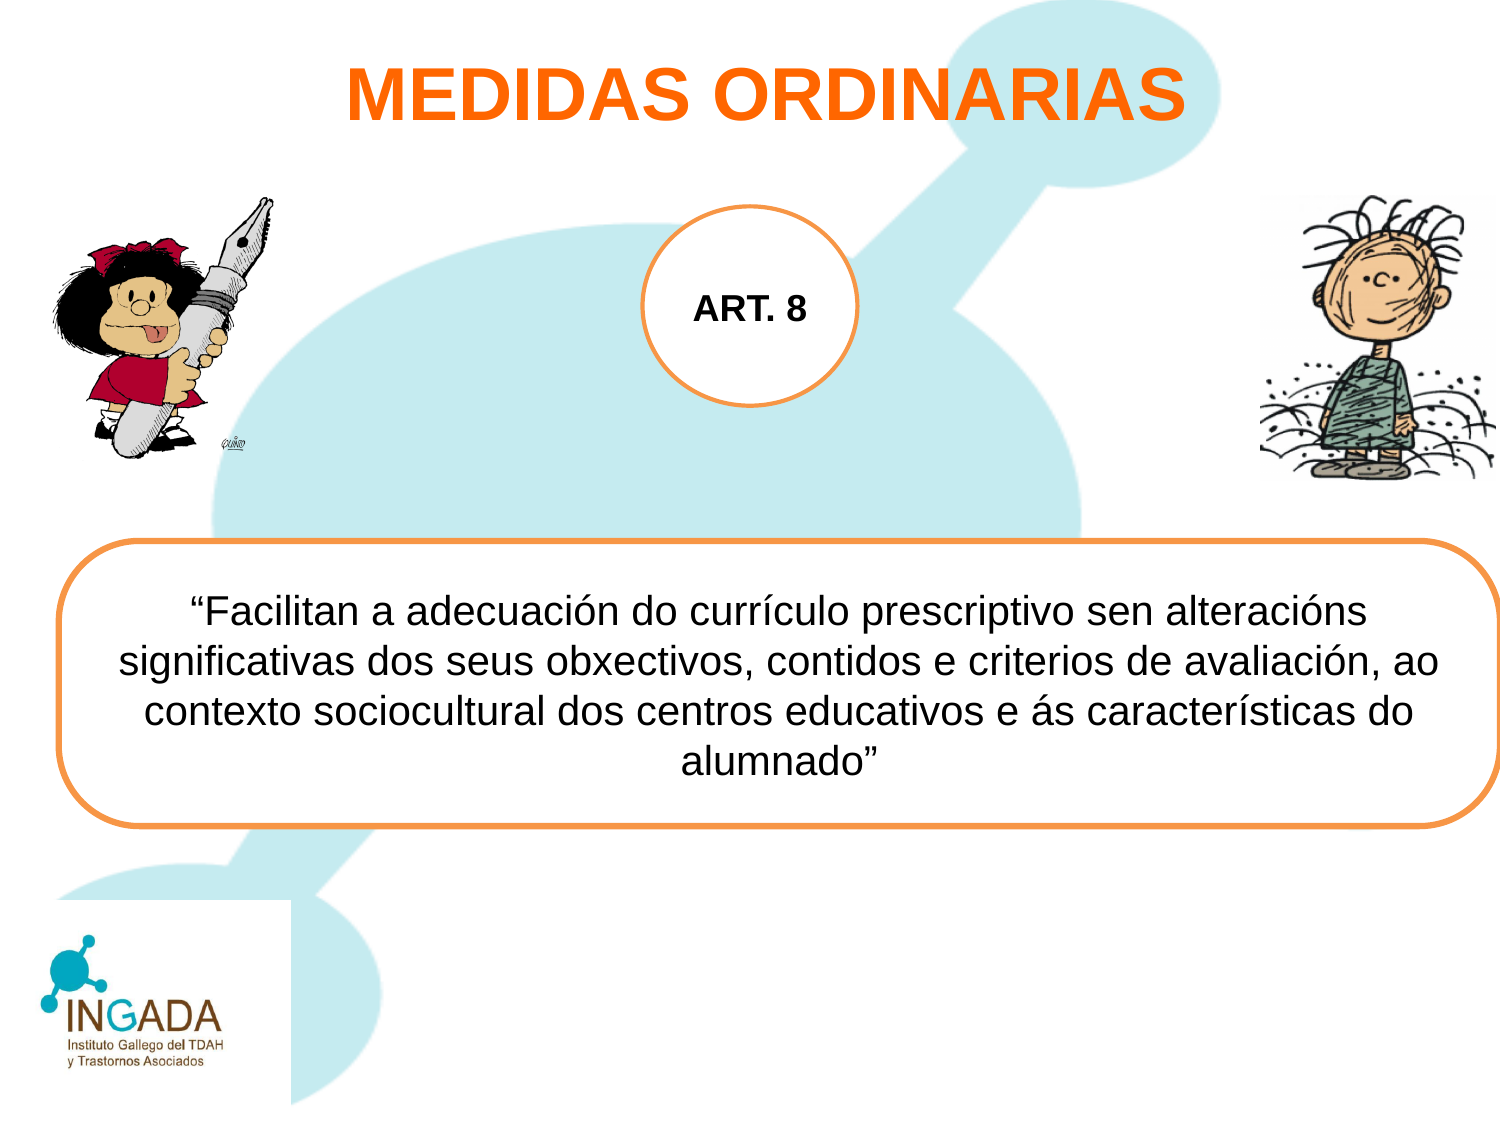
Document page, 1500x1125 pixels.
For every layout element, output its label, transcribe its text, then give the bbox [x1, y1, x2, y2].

picture [0, 0, 1500, 1125]
text_box “Facilitan a adecuación do currículo prescriptivo sen alteracións significativas dos seus obxectivos, contidos e criterios de avaliación, ao contexto sociocultural dos centros educativos e ás características do alumnado” [56, 538, 1500, 829]
title MEDIDAS ORDINARIAS [166, 8, 1368, 173]
text_box ART. 8 [640, 204, 860, 408]
